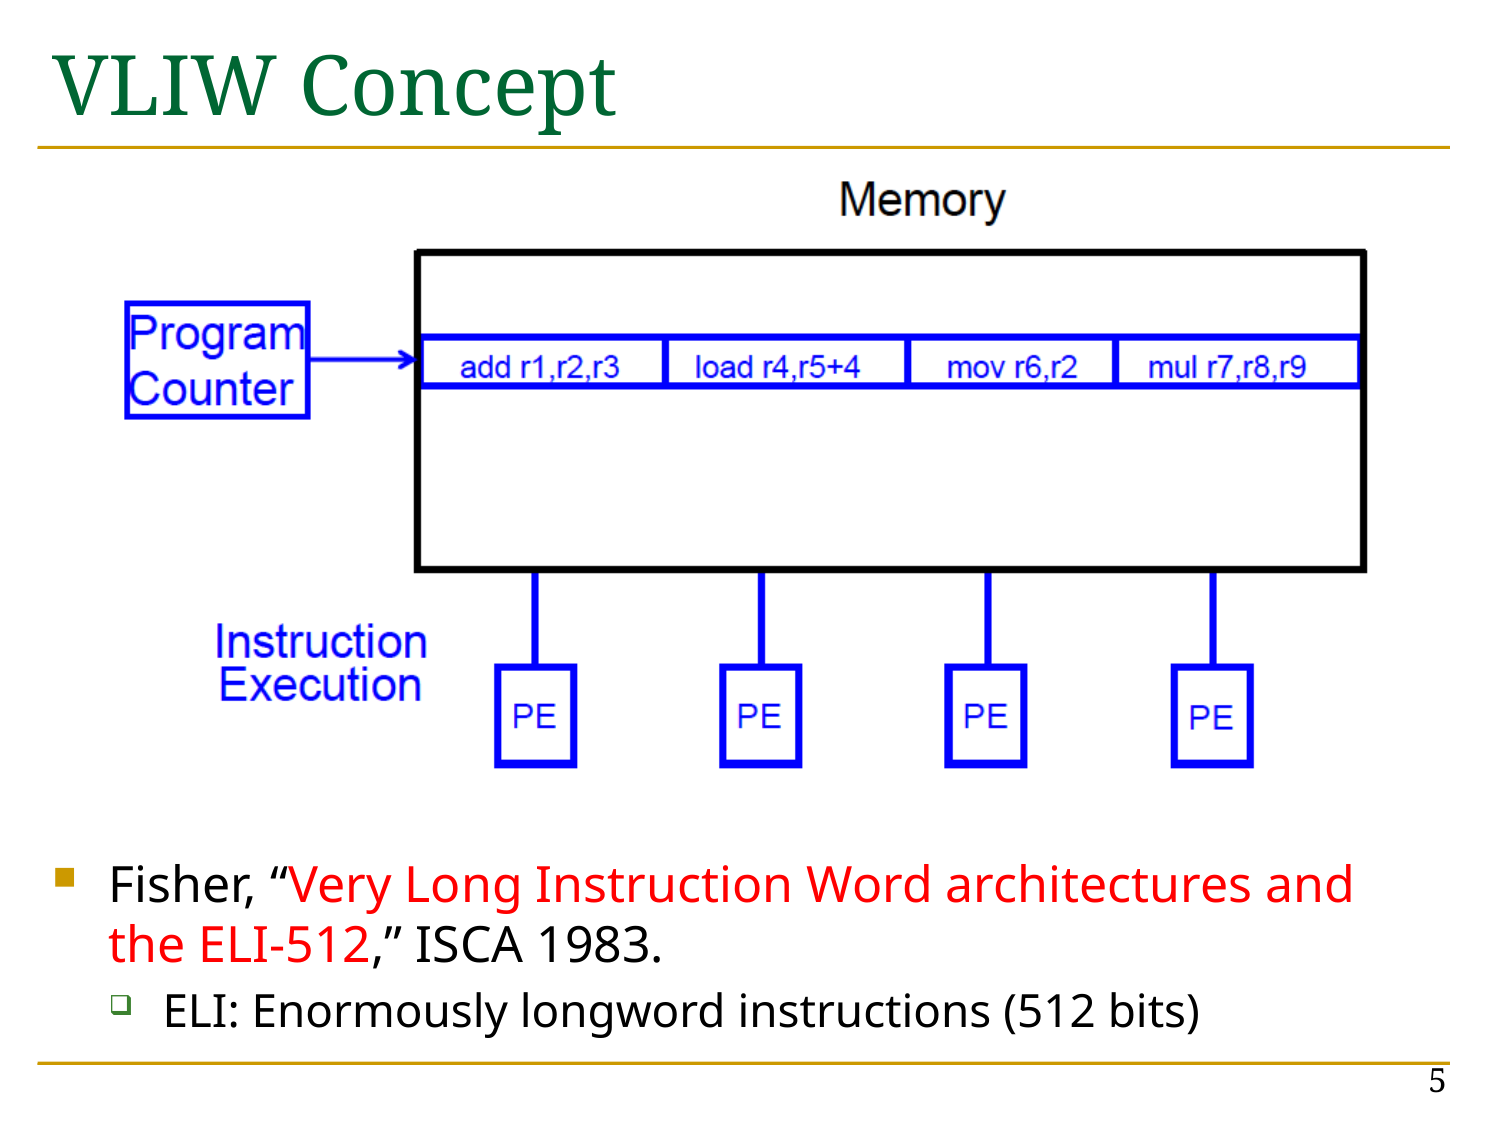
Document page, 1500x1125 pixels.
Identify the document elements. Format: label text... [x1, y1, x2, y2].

slide_number 5 [1111, 1036, 1462, 1112]
title VLIW Concept [37, 24, 1450, 144]
list Fisher, “Very Long Instruction Word architectures and the ELI-512,” ISCA 1983. ELI: Enormously longword instructions (512 bits) [37, 144, 1450, 997]
picture [103, 173, 1430, 813]
